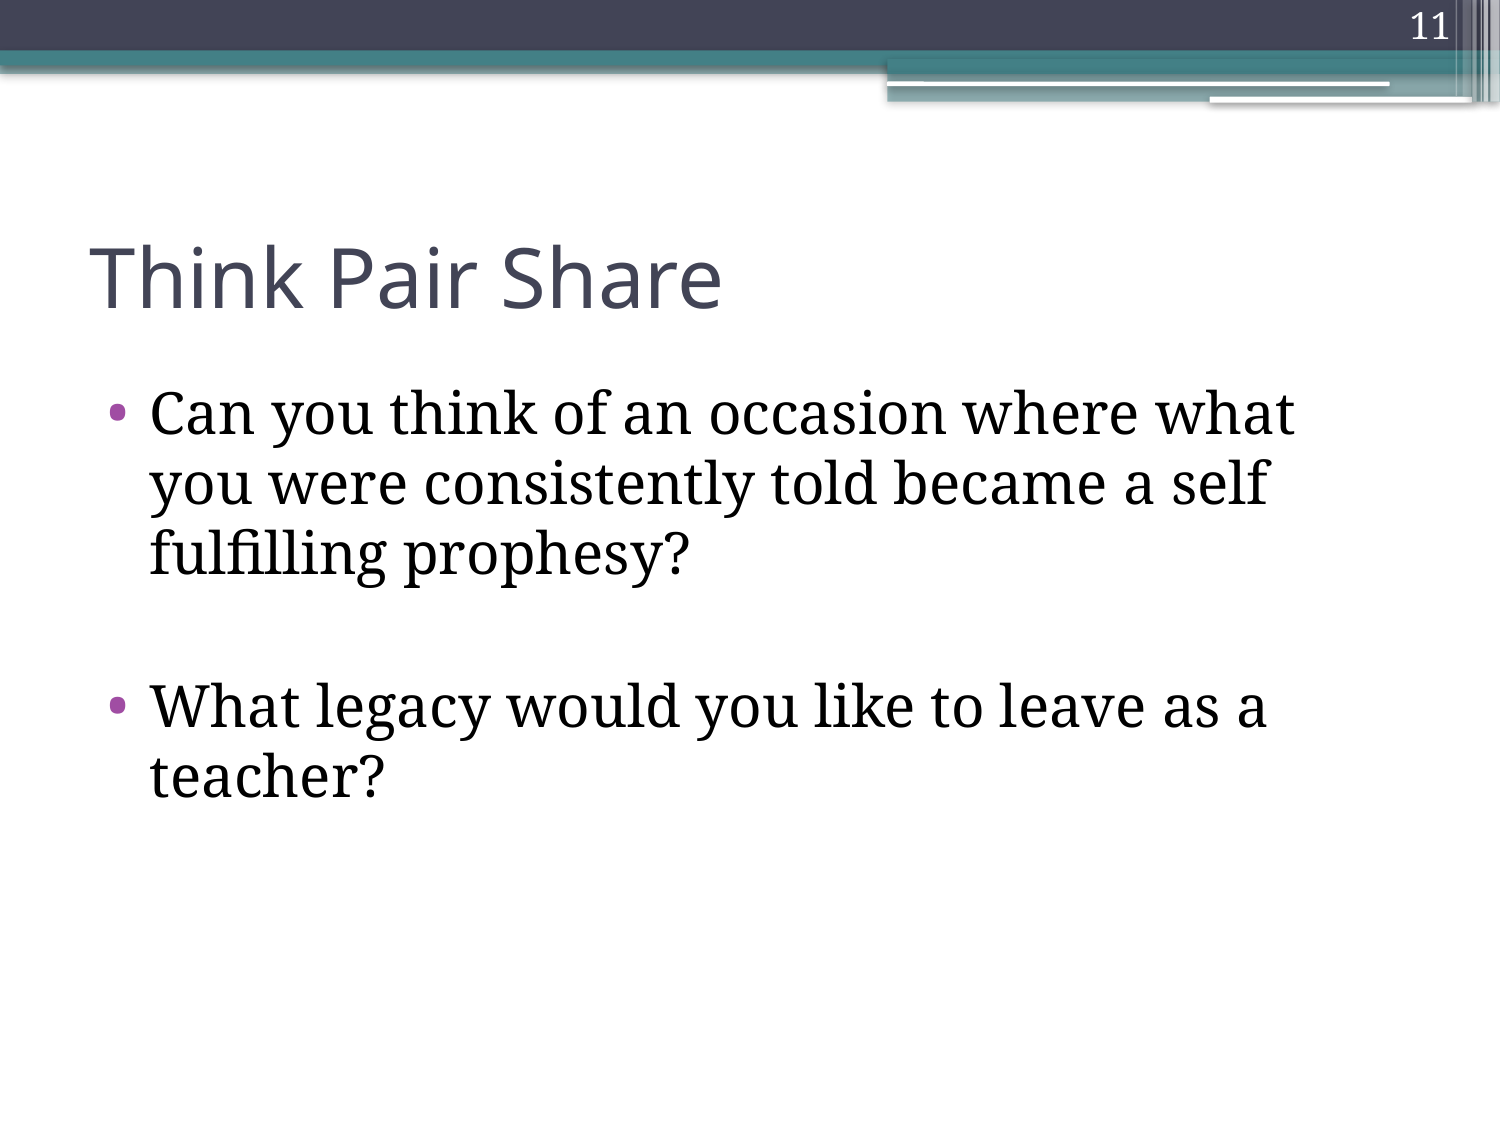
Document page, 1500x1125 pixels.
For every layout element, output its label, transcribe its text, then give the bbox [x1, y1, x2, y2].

slide_number 11 [1341, 0, 1466, 61]
title Think Pair Share [75, 187, 1425, 363]
list Can you think of an occasion where what you were consistently told became a self fulfilling prophesy? What legacy would you like to leave as a teacher? [75, 368, 1425, 1079]
